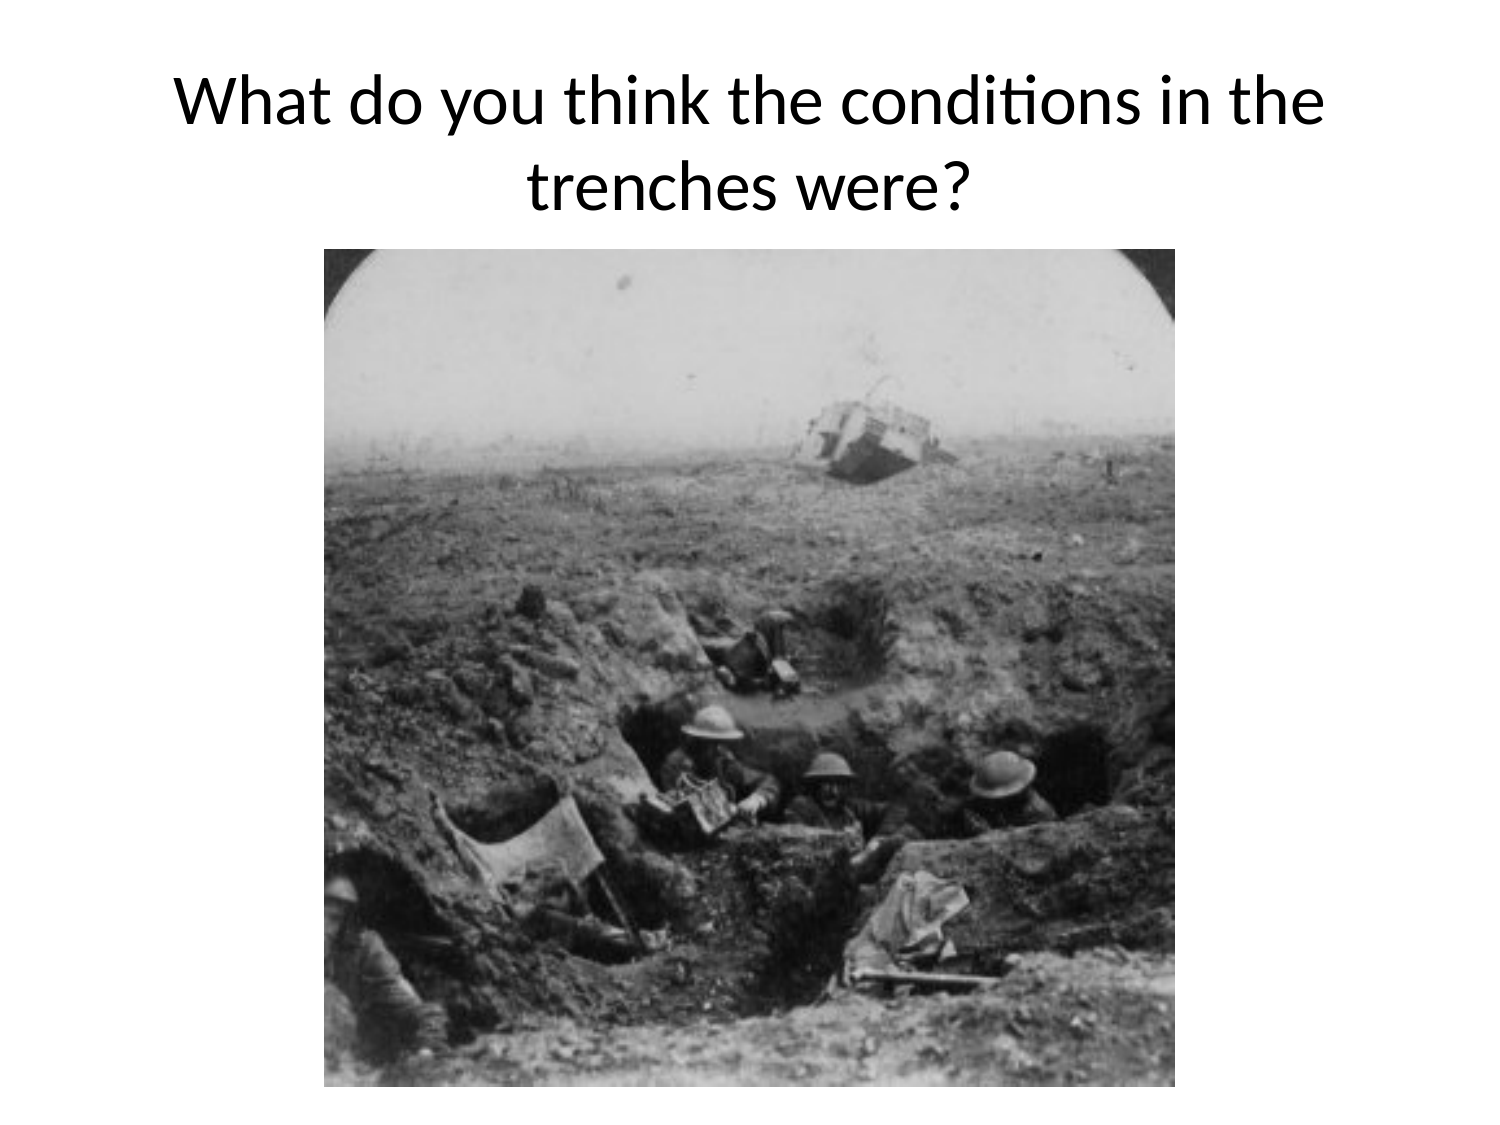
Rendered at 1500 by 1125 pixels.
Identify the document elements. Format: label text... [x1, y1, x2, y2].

title What do you think the conditions in the trenches were? [75, 45, 1425, 233]
picture [324, 249, 1176, 1087]
